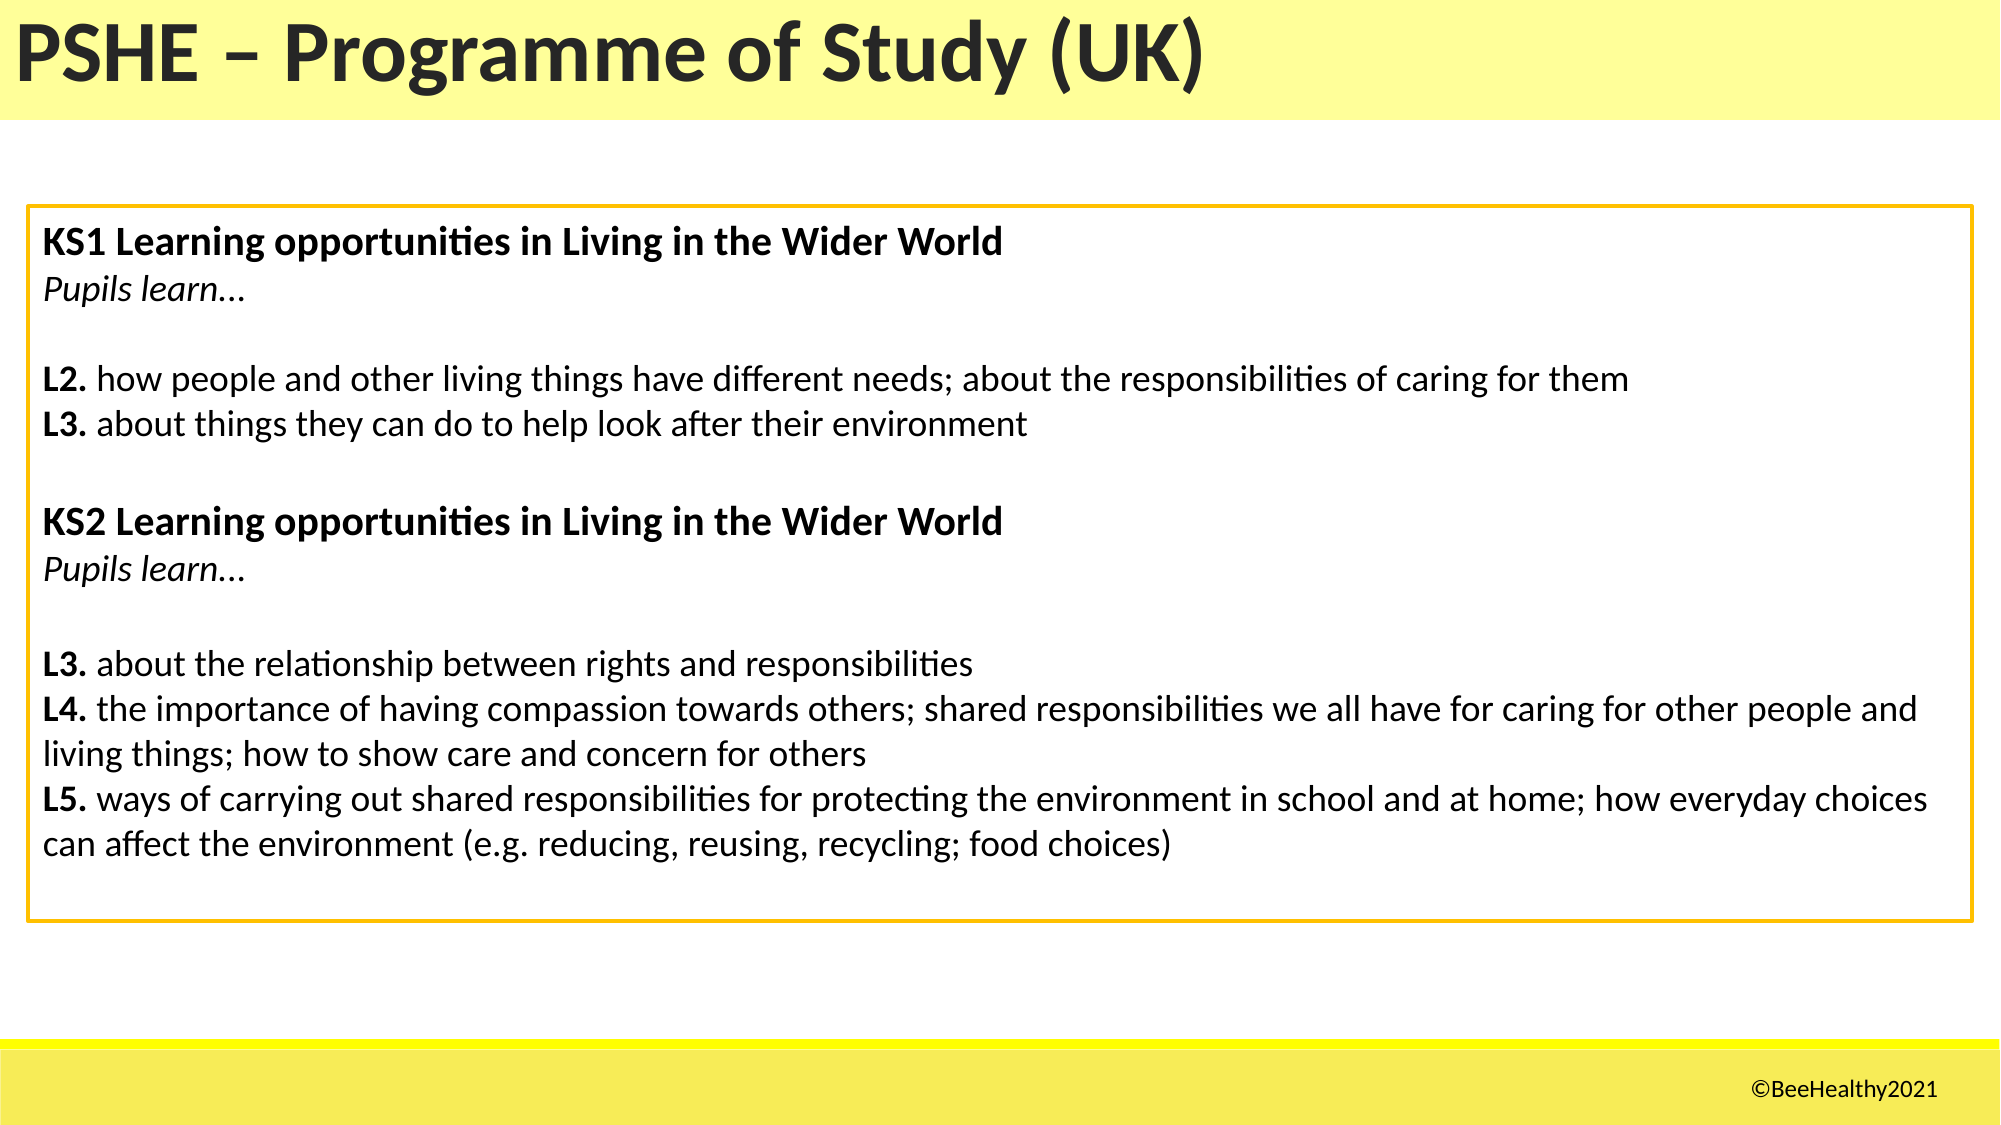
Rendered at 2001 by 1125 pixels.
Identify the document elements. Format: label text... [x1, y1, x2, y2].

table_header PSHE – Programme of Study (UK) [0, 0, 2000, 120]
text_box KS1 Learning opportunities in Living in the Wider World Pupils learn... L2. how people and other living things have different needs; about the responsibilities of caring for them L3. about things they can do to help look after their environment KS2 Learning opportunities in Living in the Wider World Pupils learn... L3. about the relationship between rights and responsibilities L4. the importance of having compassion towards others; shared responsibilities we all have for caring for other people and living things; how to show care and concern for others L5. ways of carrying out shared responsibilities for protecting the environment in school and at home; how everyday choices can affect the environment (e.g. reducing, reusing, recycling; food choices) [28, 206, 1972, 922]
